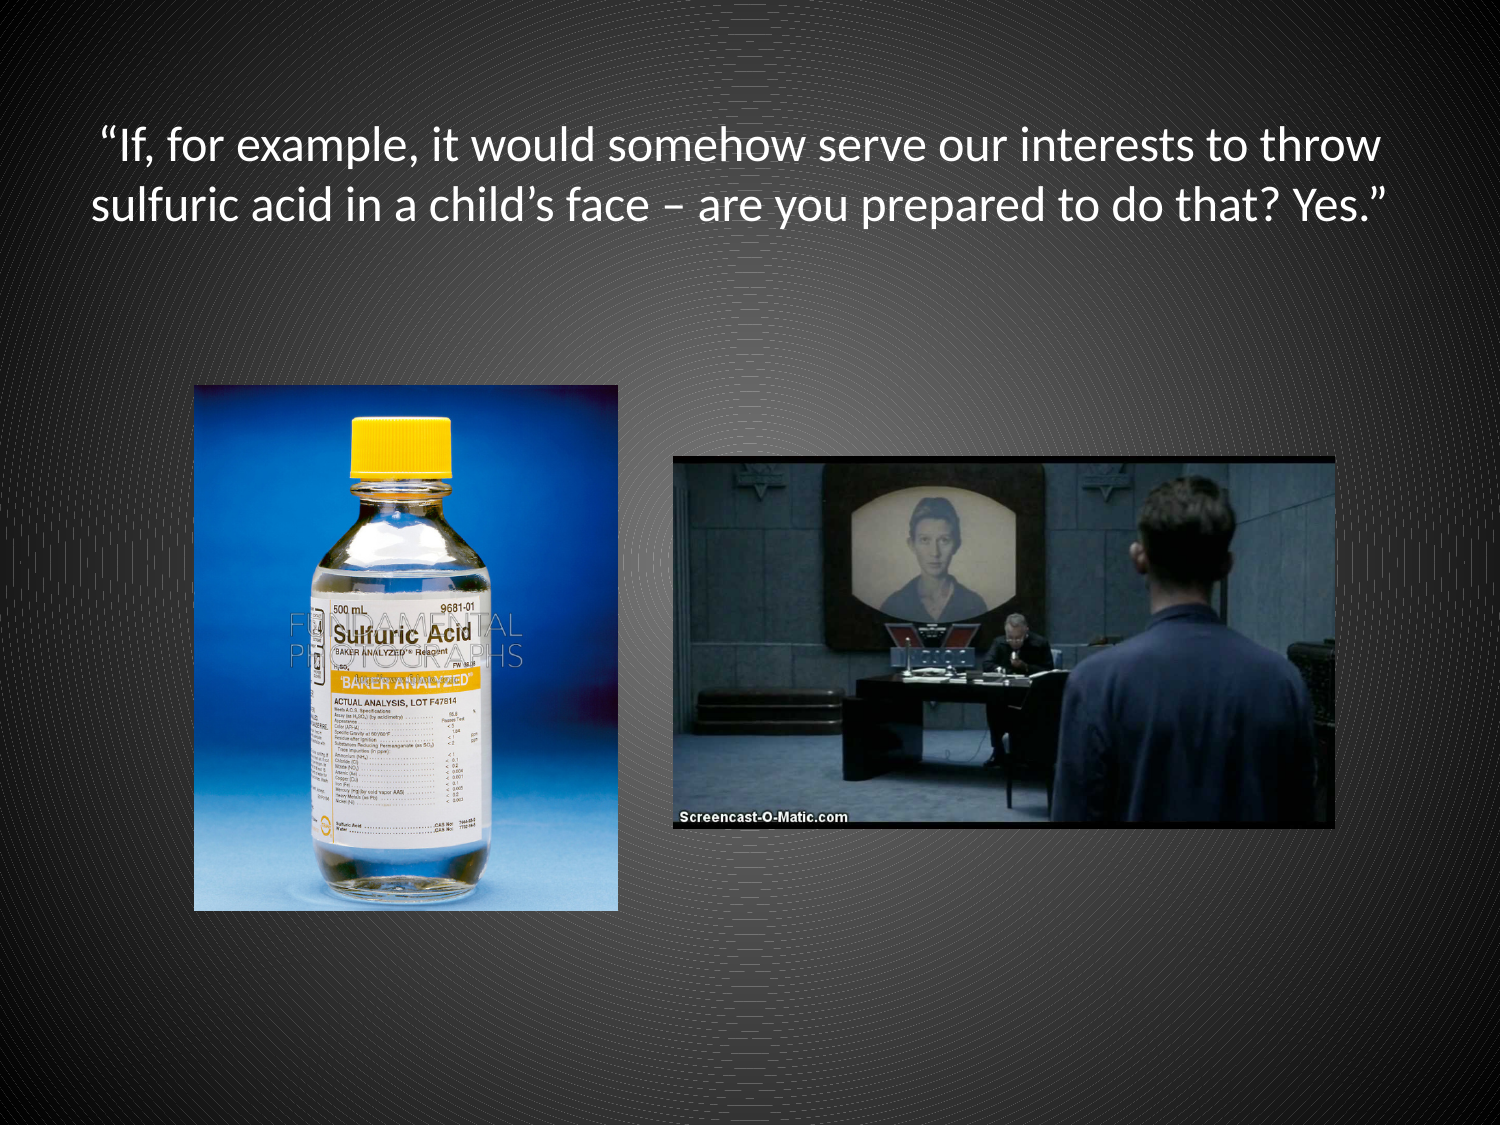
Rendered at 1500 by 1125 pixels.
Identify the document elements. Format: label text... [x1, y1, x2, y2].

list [194, 385, 619, 911]
picture [672, 455, 1335, 829]
title “If, for example, it would somehow serve our interests to throw sulfuric acid in a child’s face – are you prepared to do that? Yes.” [64, 78, 1415, 266]
